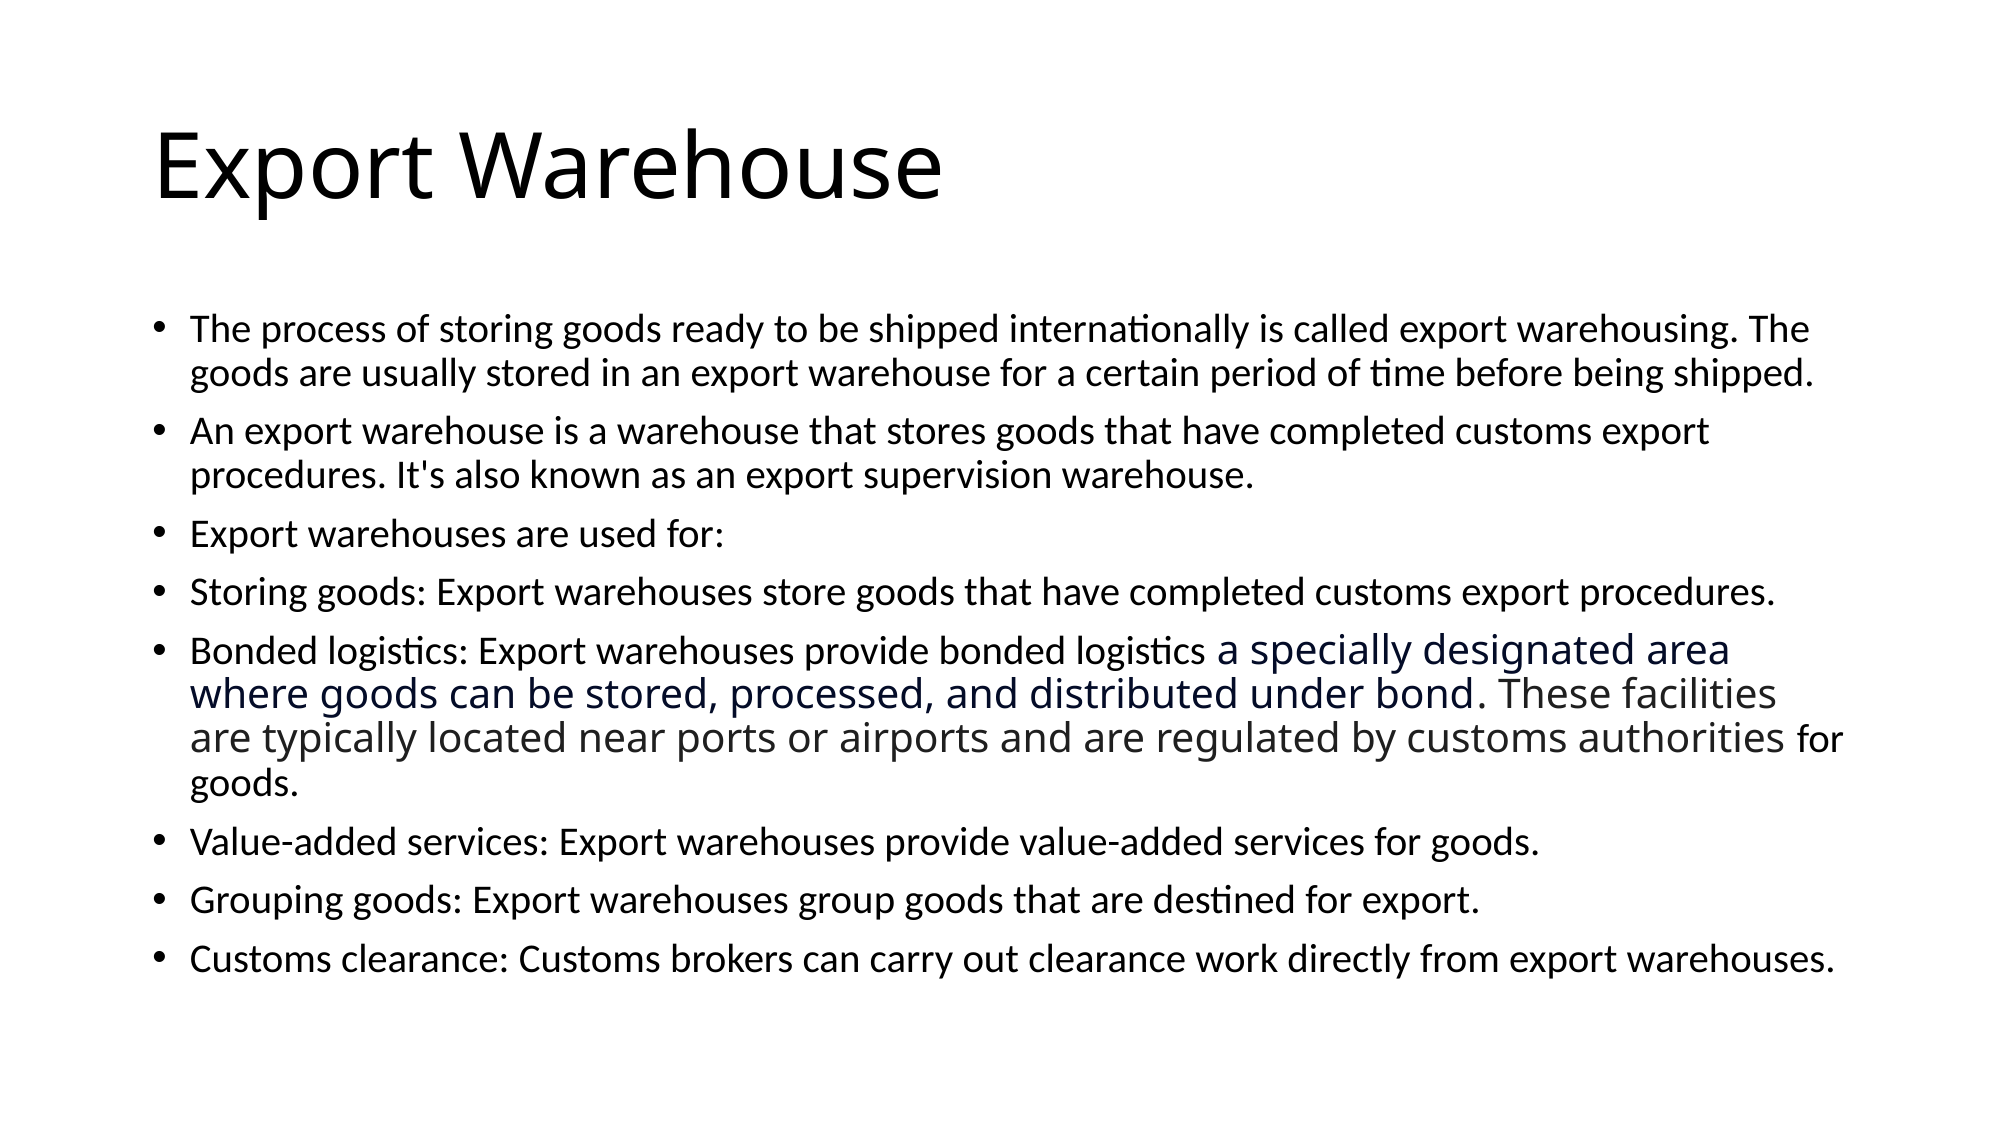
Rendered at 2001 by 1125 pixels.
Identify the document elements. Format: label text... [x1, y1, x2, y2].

title Export Warehouse [137, 59, 1863, 278]
list The process of storing goods ready to be shipped internationally is called export warehousing. The goods are usually stored in an export warehouse for a certain period of time before being shipped. An export warehouse is a warehouse that stores goods that have completed customs export procedures. It's also known as an export supervision warehouse. Export warehouses are used for: Storing goods: Export warehouses store goods that have completed customs export procedures. Bonded logistics: Export warehouses provide bonded logistics a specially designated area where goods can be stored, processed, and distributed under bond. These facilities are typically located near ports or airports and are regulated by customs authorities for goods. Value-added services: Export warehouses provide value-added services for goods. Grouping goods: Export warehouses group goods that are destined for export. Customs clearance: Customs brokers can carry out clearance work directly from export warehouses. [137, 299, 1863, 1014]
